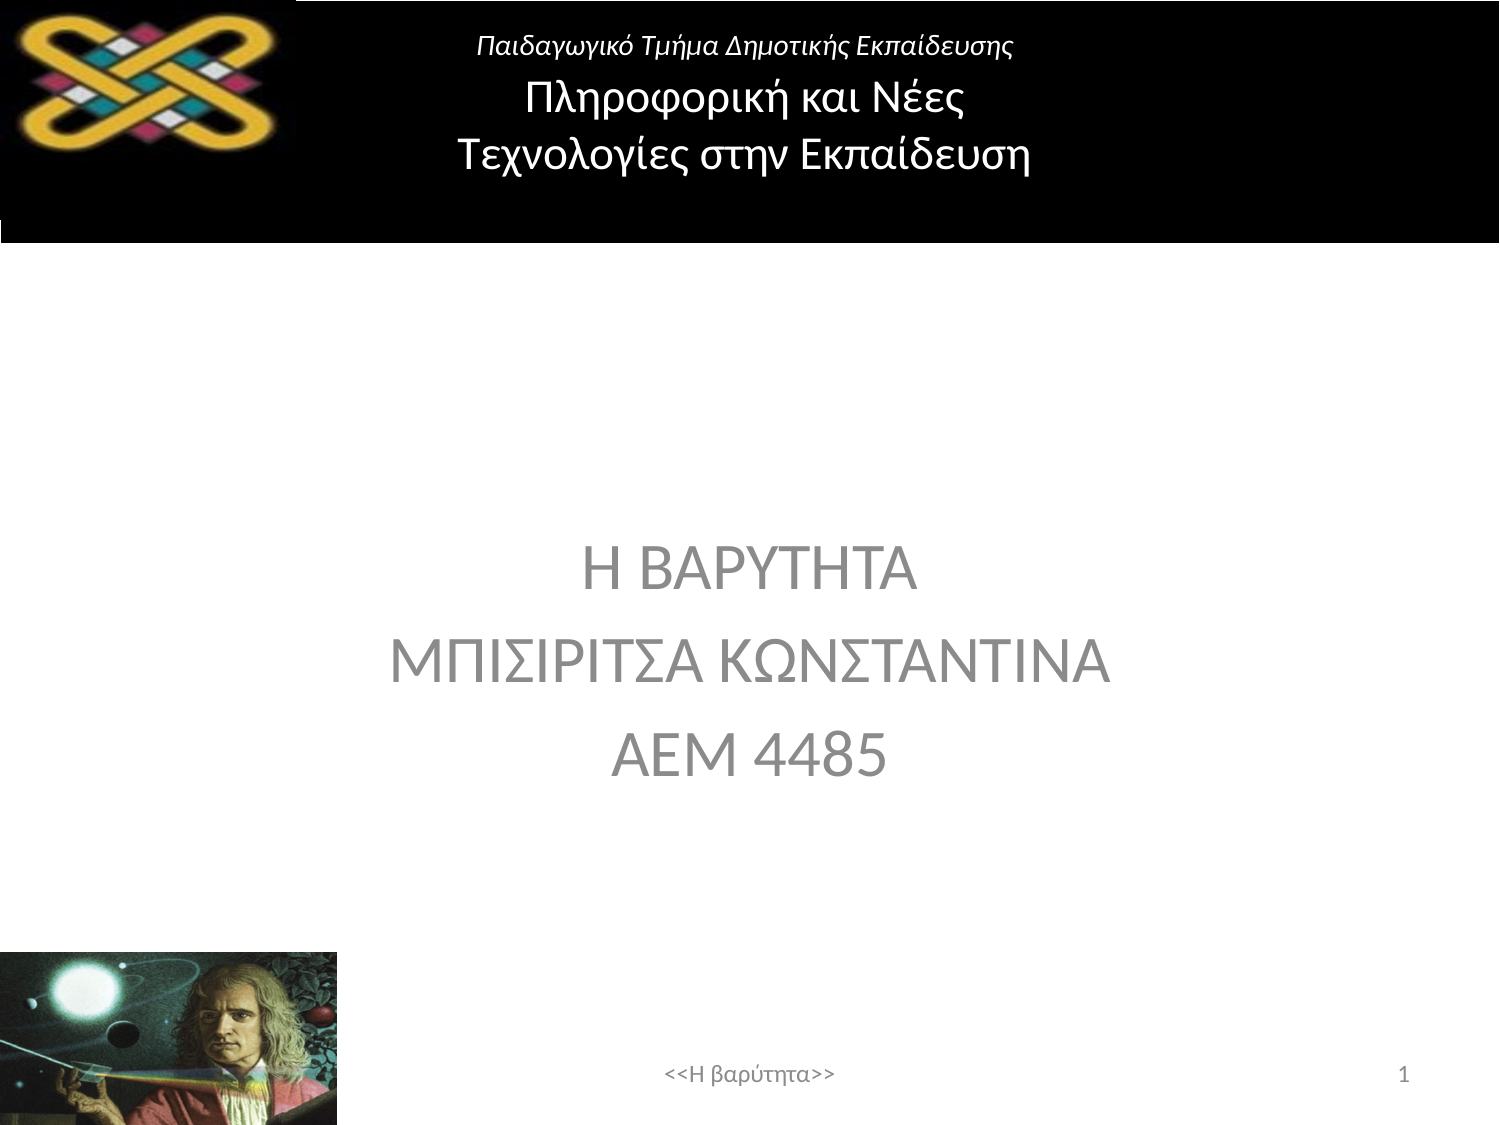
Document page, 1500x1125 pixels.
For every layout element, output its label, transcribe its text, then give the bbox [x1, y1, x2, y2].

slide_number 1 [1074, 1042, 1425, 1103]
title Παιδαγωγικό Τμήμα Δημοτικής Εκπαίδευσης Πληροφορική και Νέες Τεχνολογίες στην Εκπαίδευση [0, 0, 1500, 244]
subtitle Η ΒΑΡΥΤΗΤΑ ΜΠΙΣΙΡΙΤΣΑ ΚΩΝΣΤΑΝΤΙΝΑ ΑΕΜ 4485 [225, 515, 1275, 925]
picture [0, 951, 337, 1125]
picture [0, 0, 296, 221]
footer <<Η βαρύτητα>> [512, 1042, 988, 1103]
